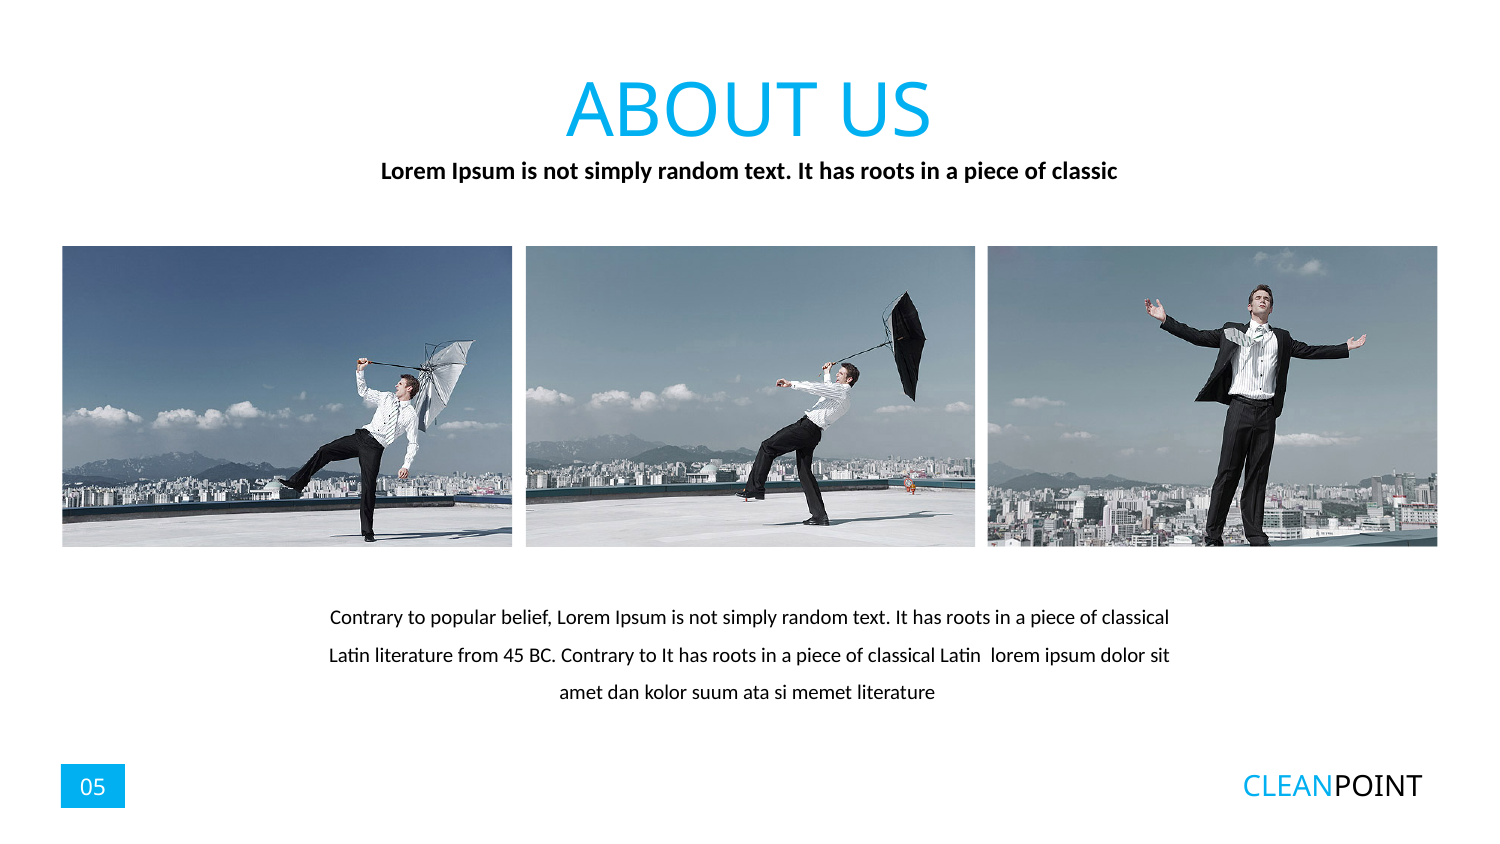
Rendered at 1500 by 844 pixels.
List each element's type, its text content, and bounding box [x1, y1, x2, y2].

text_box Contrary to popular belief, Lorem Ipsum is not simply random text. It has roots in a piece of classical Latin literature from 45 BC. Contrary to It has roots in a piece of classical Latin lorem ipsum dolor sit amet dan kolor suum ata si memet literature [299, 584, 1200, 712]
title ABOUT US [449, 96, 1050, 146]
text_box [524, 245, 977, 549]
text_box [60, 245, 514, 549]
text_box Lorem Ipsum is not simply random text. It has roots in a piece of classic [337, 146, 1163, 192]
text_box [986, 245, 1439, 549]
text_box CLEANPOINT [149, 746, 1438, 810]
text_box 05 [59, 762, 127, 810]
